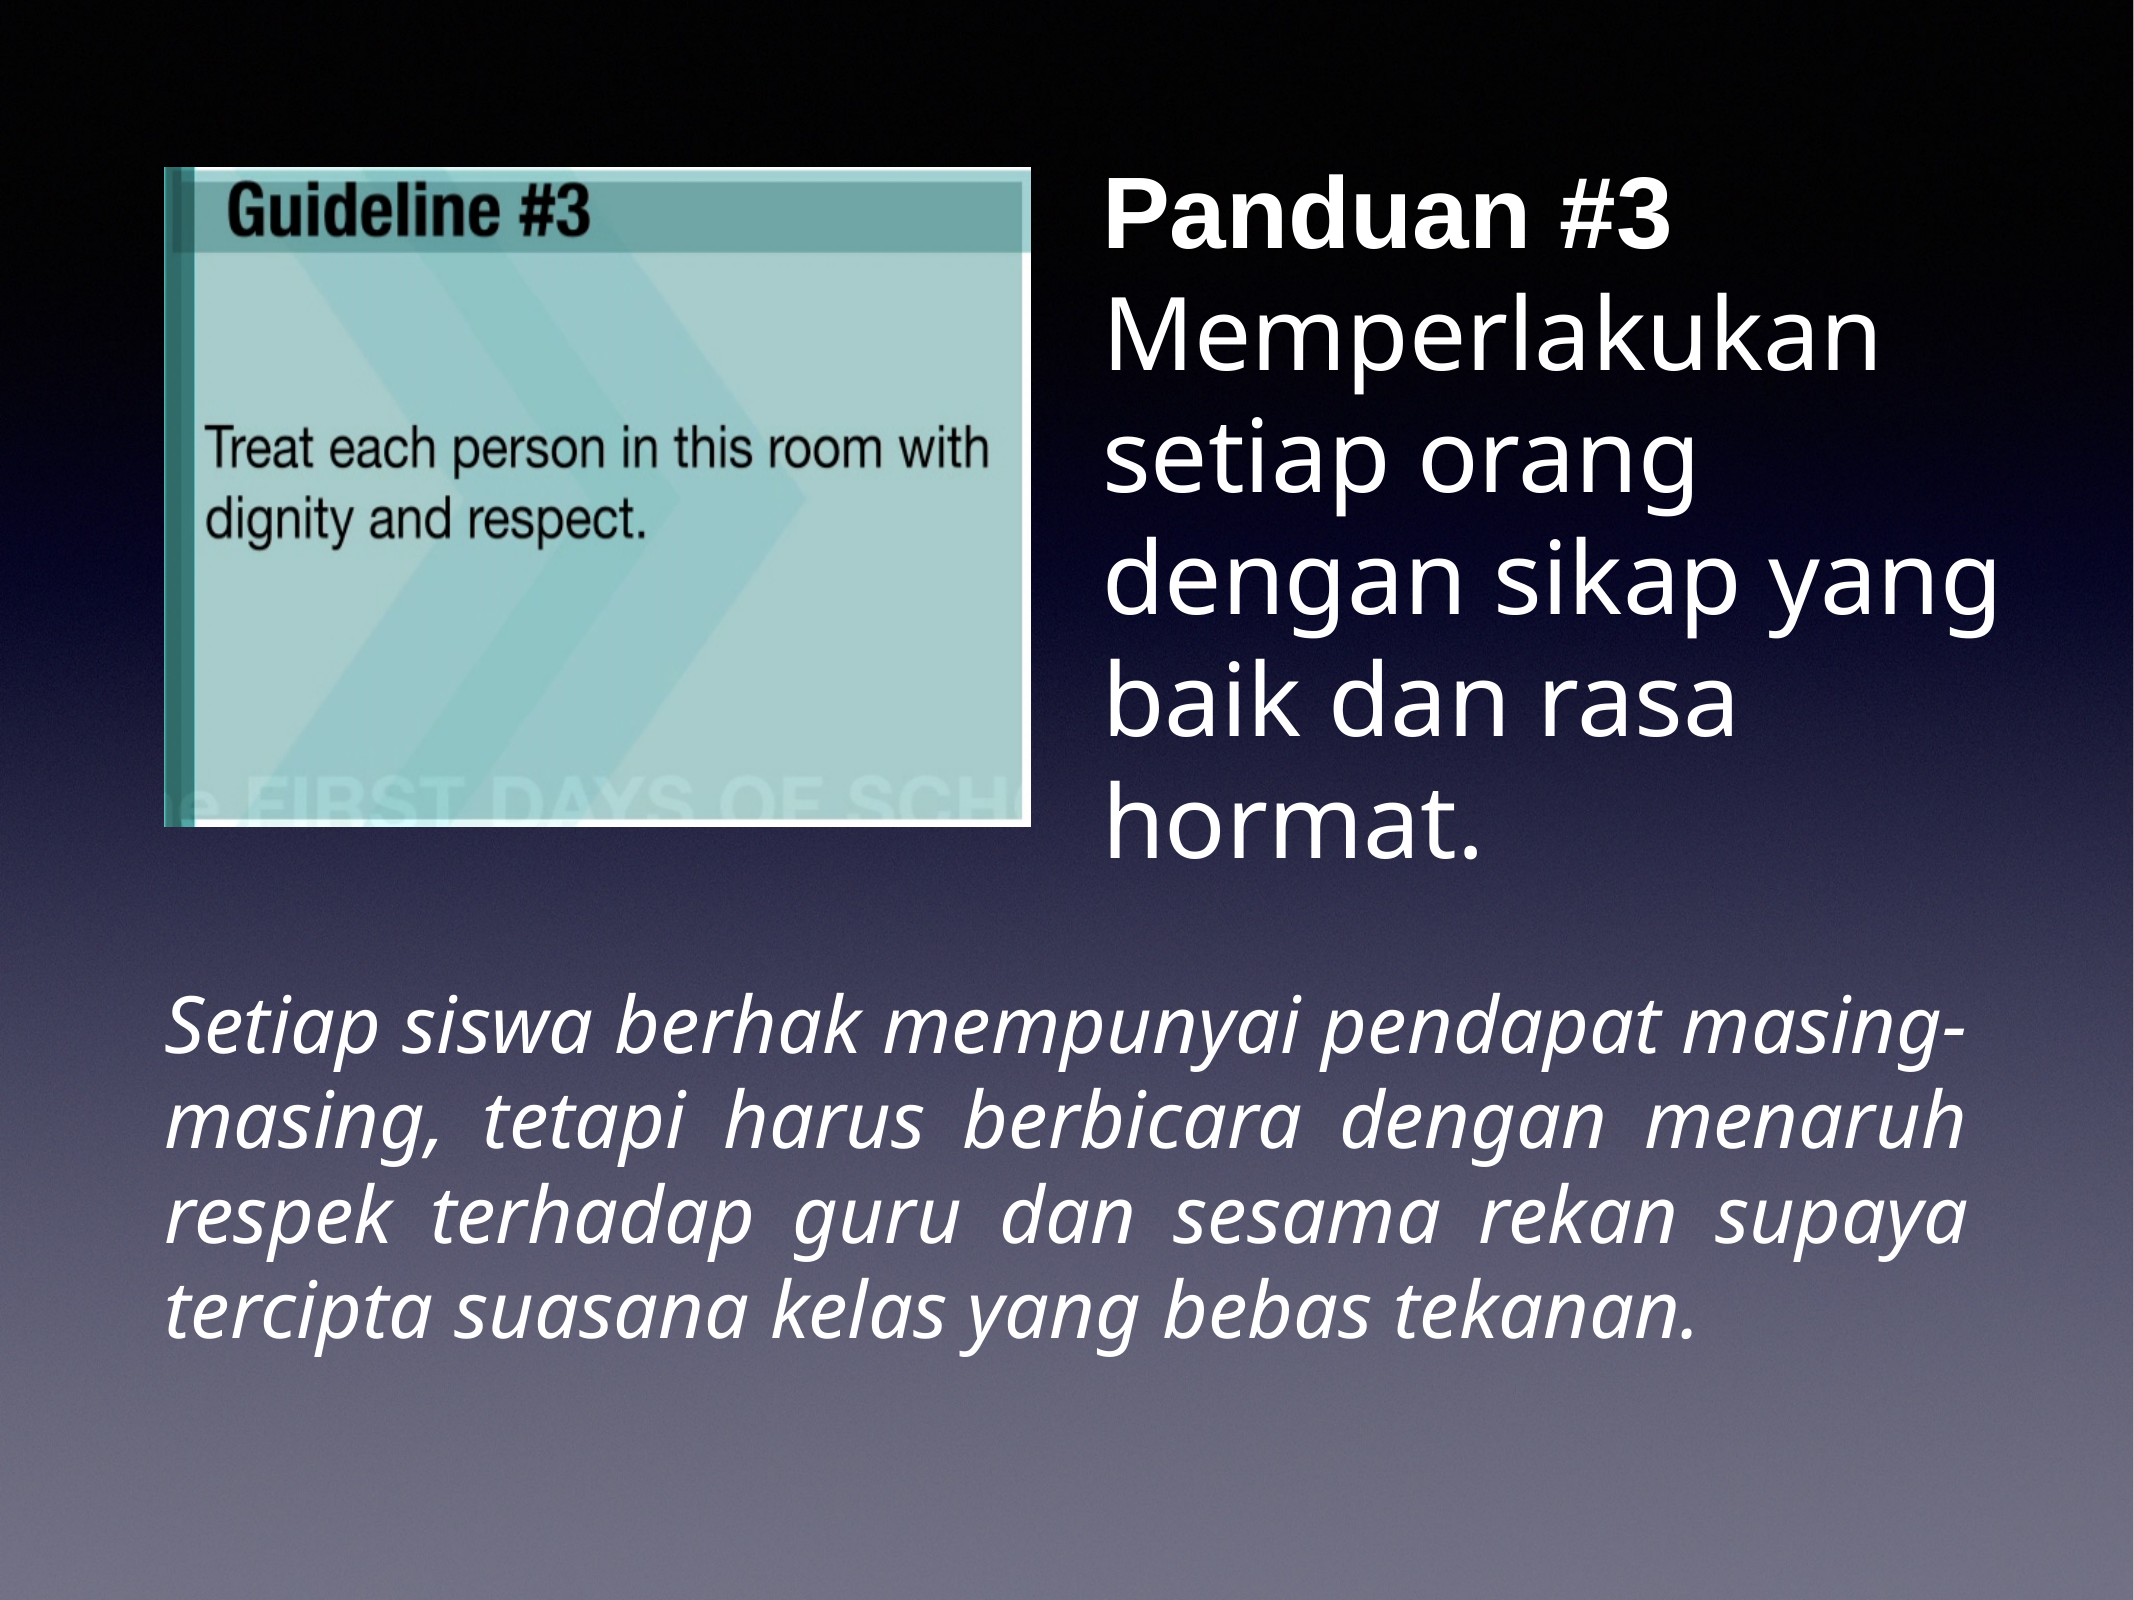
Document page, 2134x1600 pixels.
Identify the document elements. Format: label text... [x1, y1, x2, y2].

picture [0, 0, 2134, 1600]
list Setiap siswa berhak mempunyai pendapat masing-masing, tetapi harus berbicara dengan menaruh respek terhadap guru dan sesama rekan supaya tercipta suasana kelas yang bebas tekanan. [155, 918, 1978, 1411]
title Panduan #3 Memperlakukan setiap orang dengan sikap yang baik dan rasa hormat. [1093, 182, 2093, 843]
